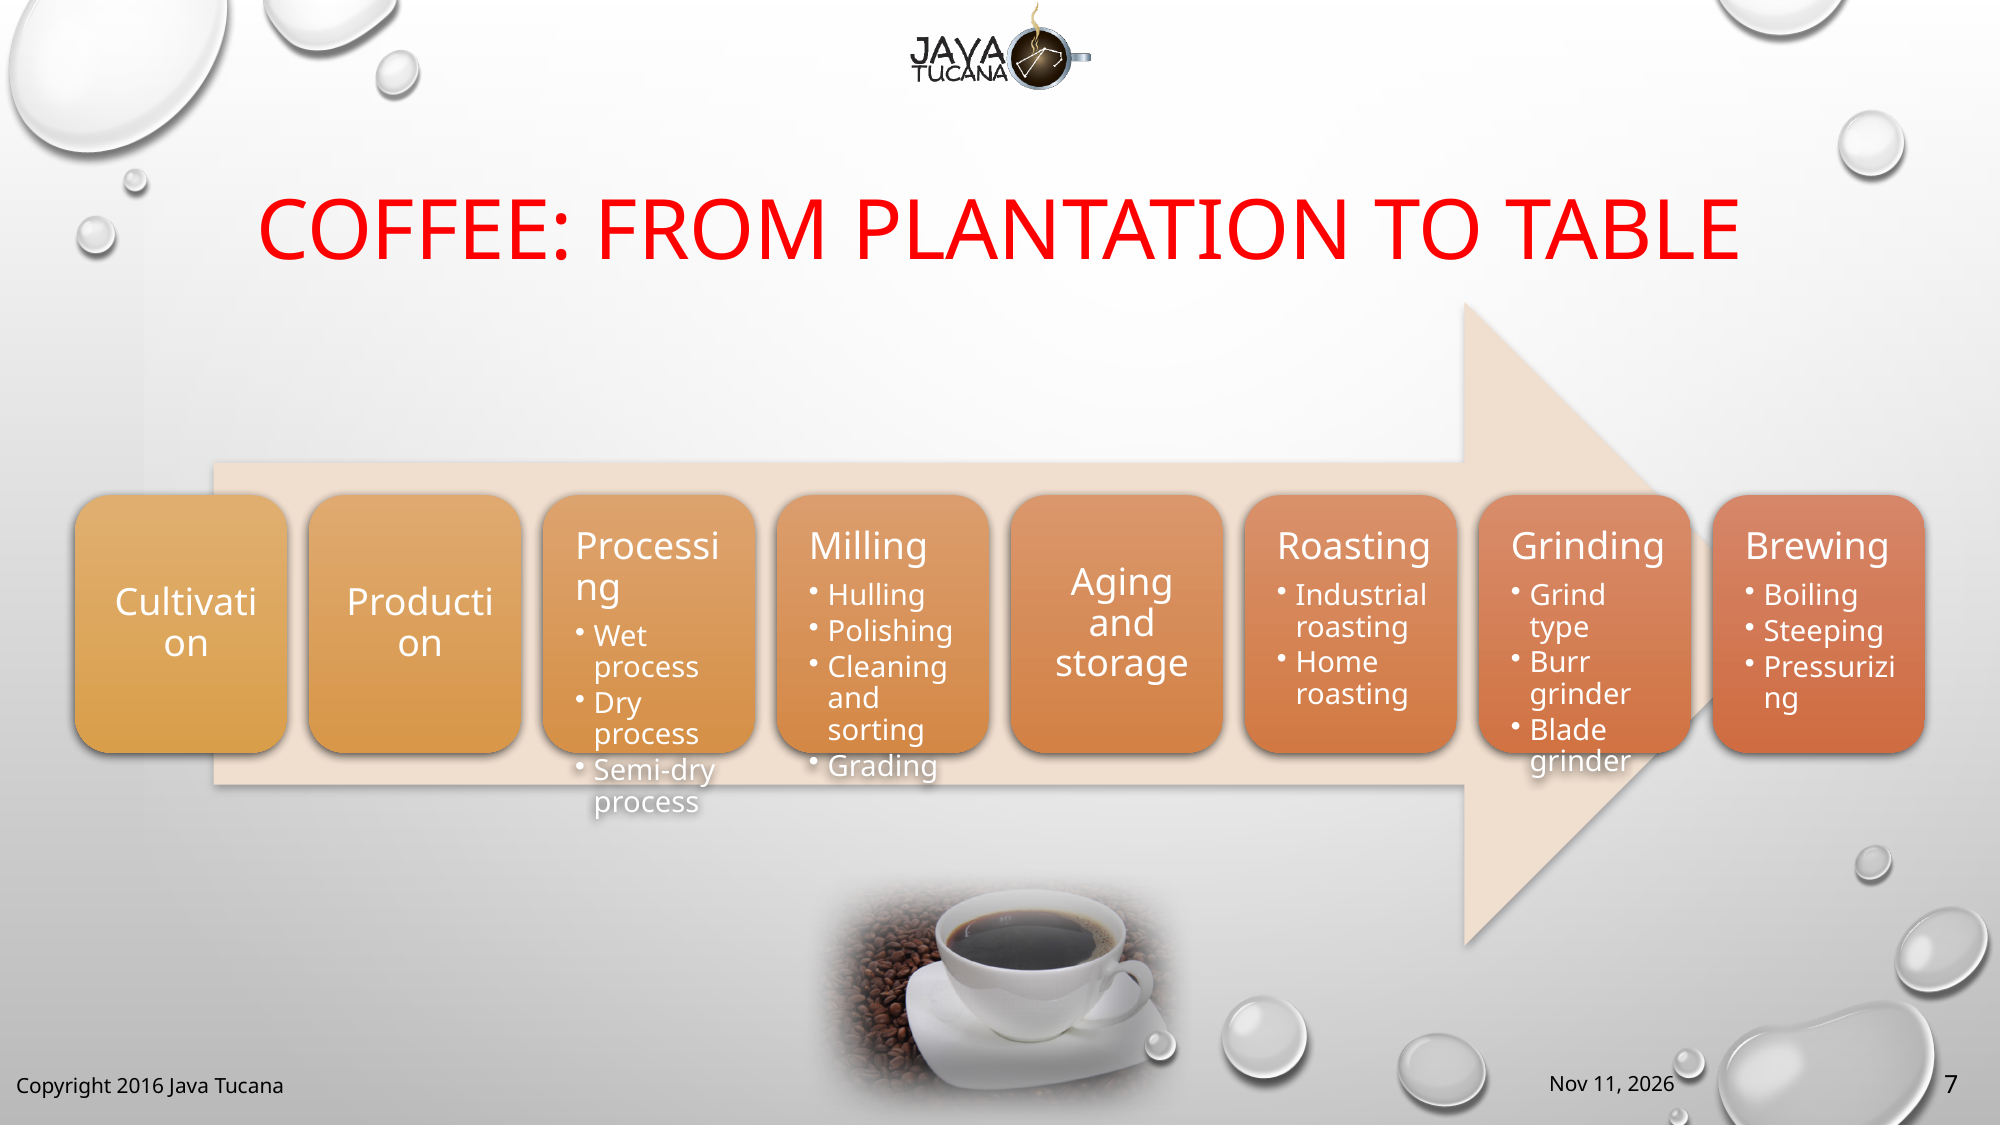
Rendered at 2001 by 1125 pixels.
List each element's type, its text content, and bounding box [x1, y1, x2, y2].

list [74, 301, 1926, 946]
picture [0, 0, 2001, 1125]
footer Copyright 2016 Java Tucana [1, 1055, 1096, 1116]
slide_number 26-Mar-16 [1239, 1055, 1690, 1116]
title Coffee: From plantation to table [149, 101, 1851, 301]
slide_number 7 [1848, 1055, 1974, 1116]
